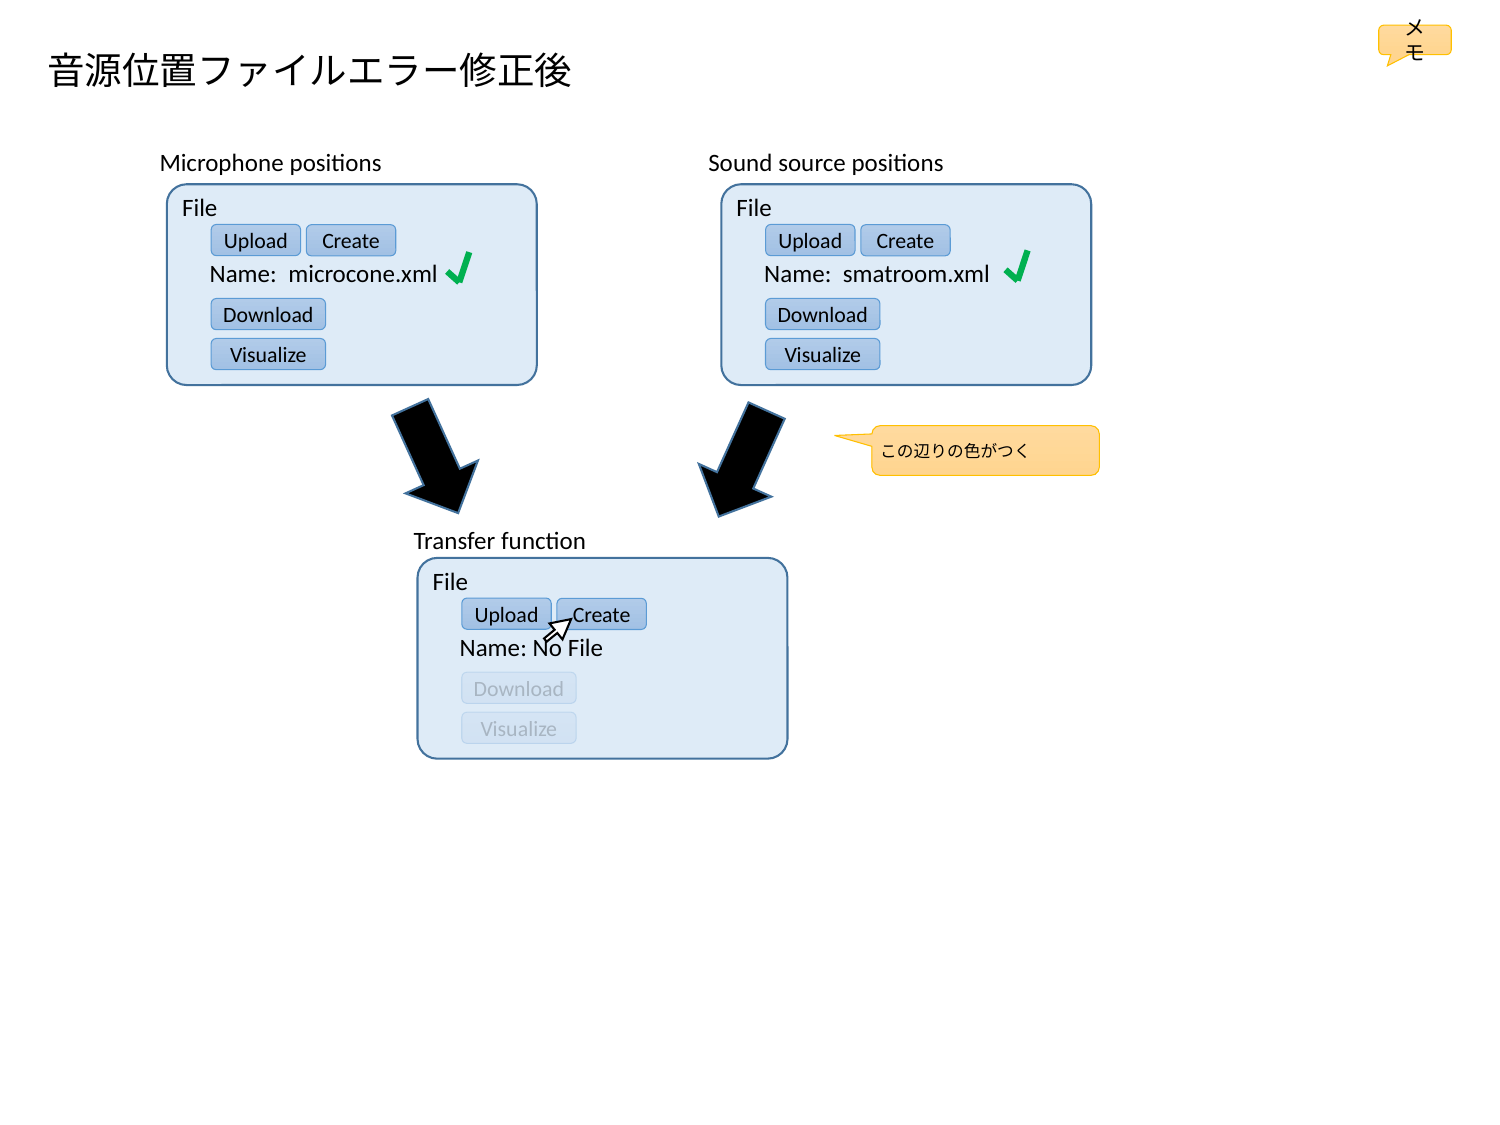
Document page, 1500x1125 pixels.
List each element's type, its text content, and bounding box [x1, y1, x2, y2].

text_box 音源位置ファイルエラー修正後 [32, 39, 588, 100]
text_box File [417, 557, 484, 603]
text_box Create [305, 224, 397, 250]
text_box Visualize [764, 337, 881, 371]
text_box Create [860, 224, 951, 250]
text_box Transfer function [398, 517, 608, 563]
text_box この辺りの色がつく [834, 425, 1100, 476]
text_box Sound source positions [693, 139, 959, 185]
text_box Visualize [210, 337, 327, 371]
text_box Create [556, 597, 647, 631]
text_box Download [461, 671, 577, 704]
text_box [720, 183, 1093, 387]
text_box Upload [461, 597, 552, 624]
text_box [697, 401, 787, 518]
text_box [542, 617, 573, 644]
text_box Name: microcone.xml [194, 250, 454, 296]
text_box File [721, 184, 787, 229]
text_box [1017, 250, 1028, 281]
text_box Upload [210, 223, 302, 250]
text_box [416, 556, 789, 760]
text_box [390, 397, 480, 515]
text_box Upload [765, 223, 856, 250]
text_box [1005, 269, 1017, 281]
text_box [165, 183, 538, 387]
text_box Download [210, 297, 327, 331]
text_box Microphone positions [144, 139, 397, 185]
text_box Visualize [461, 711, 577, 744]
text_box メモ [1378, 24, 1452, 67]
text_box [459, 252, 470, 283]
text_box Name: No File [444, 624, 619, 669]
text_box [447, 271, 459, 283]
text_box Download [764, 297, 881, 331]
text_box Name: smatroom.xml [749, 250, 1006, 296]
text_box File [167, 184, 233, 229]
